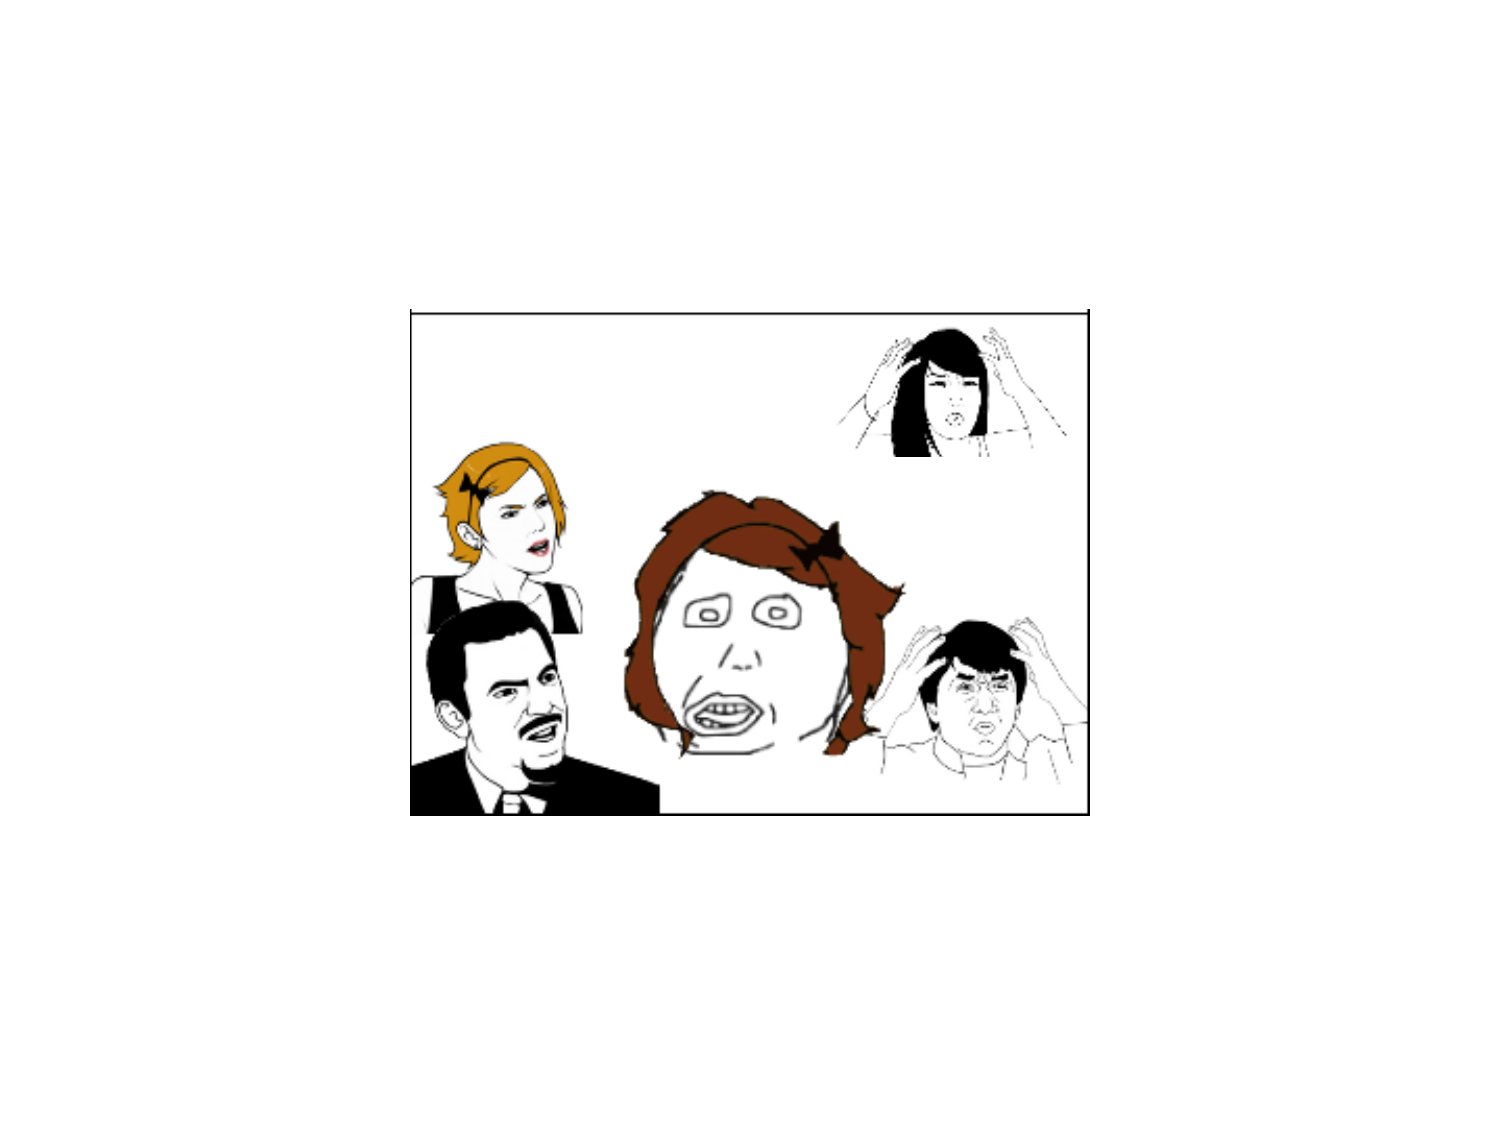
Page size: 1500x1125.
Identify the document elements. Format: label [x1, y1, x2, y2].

picture [410, 309, 1090, 816]
